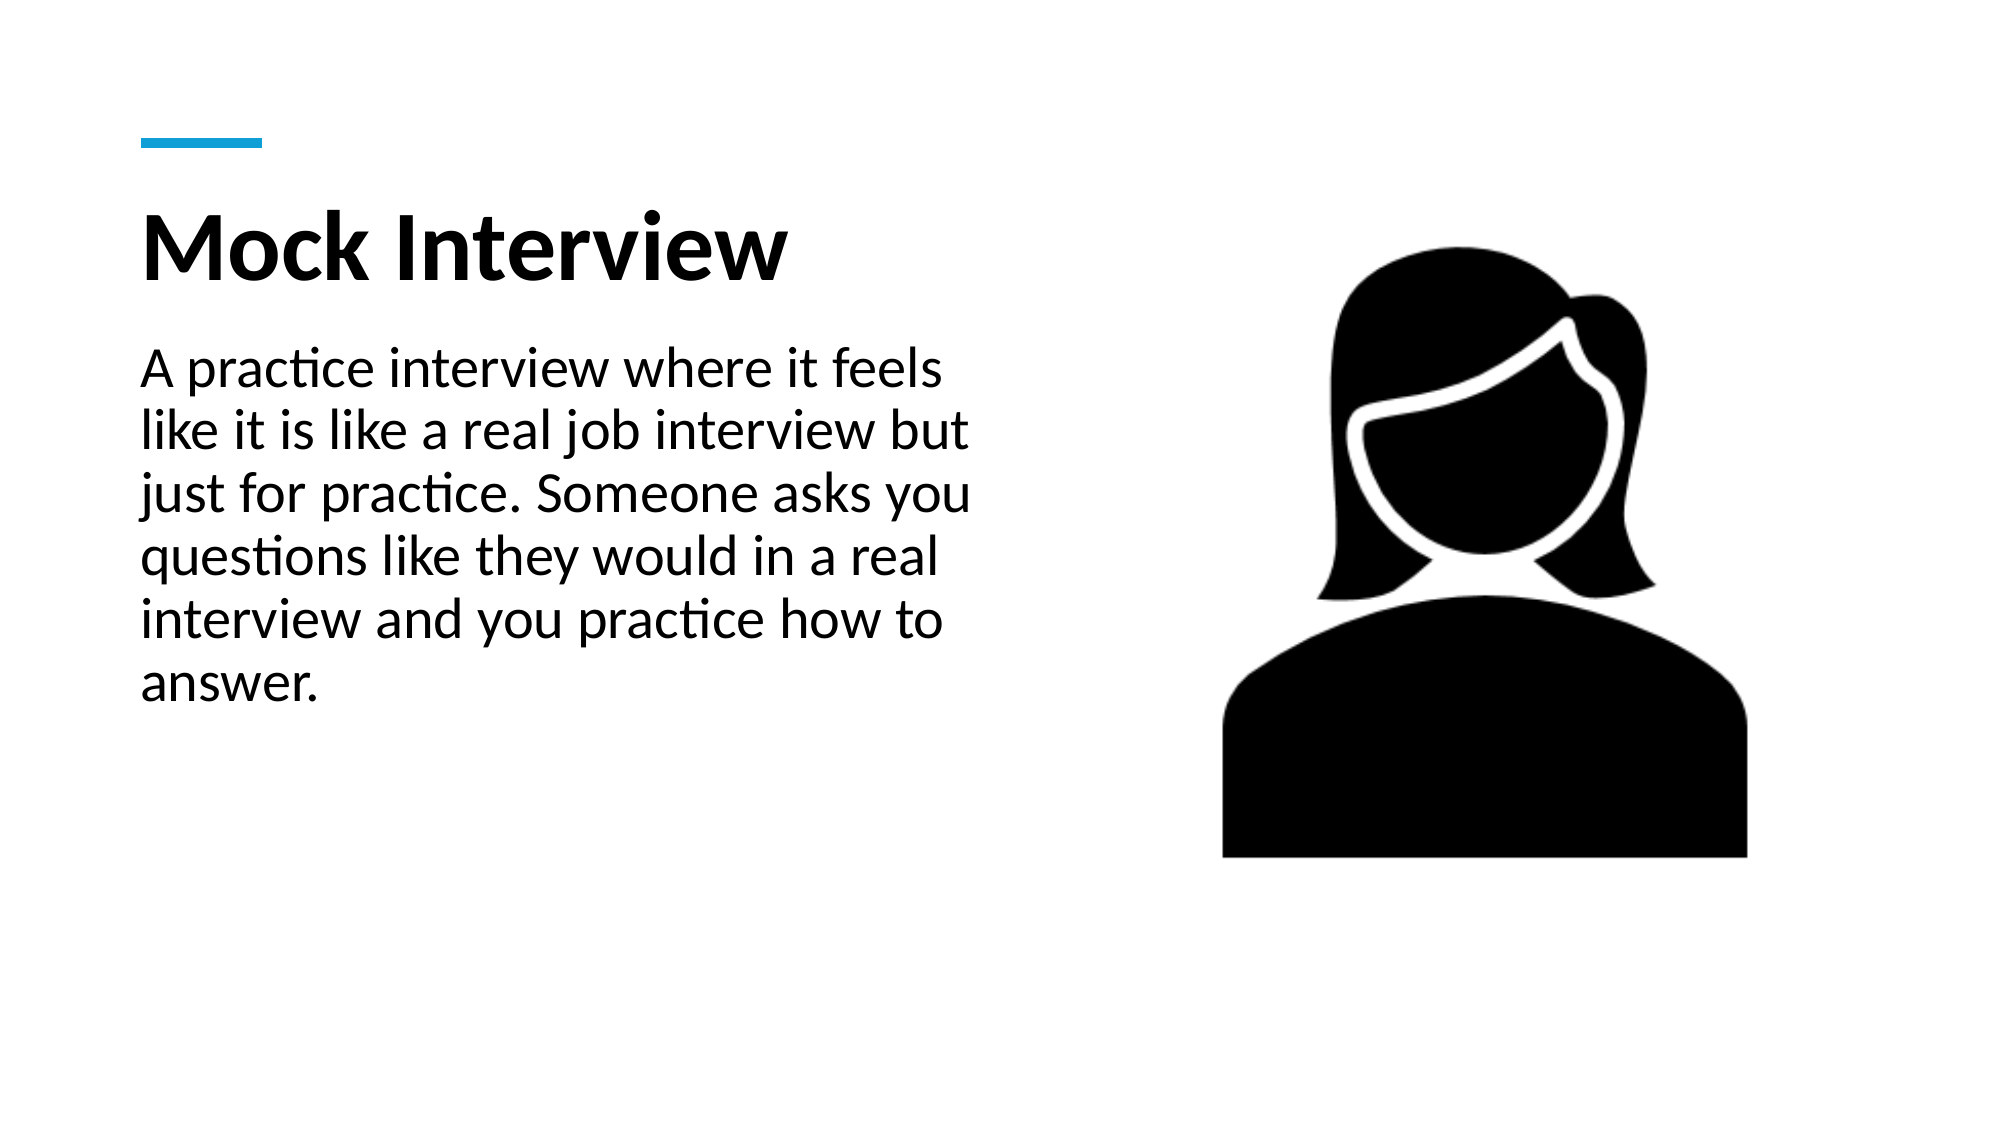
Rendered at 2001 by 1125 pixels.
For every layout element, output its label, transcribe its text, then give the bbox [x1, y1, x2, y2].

picture [1091, 186, 1879, 974]
title Mock Interview [124, 186, 871, 329]
list A practice interview where it feels like it is like a real job interview but just for practice. Someone asks you questions like they would in a real interview and you practice how to answer. [124, 329, 1029, 1043]
